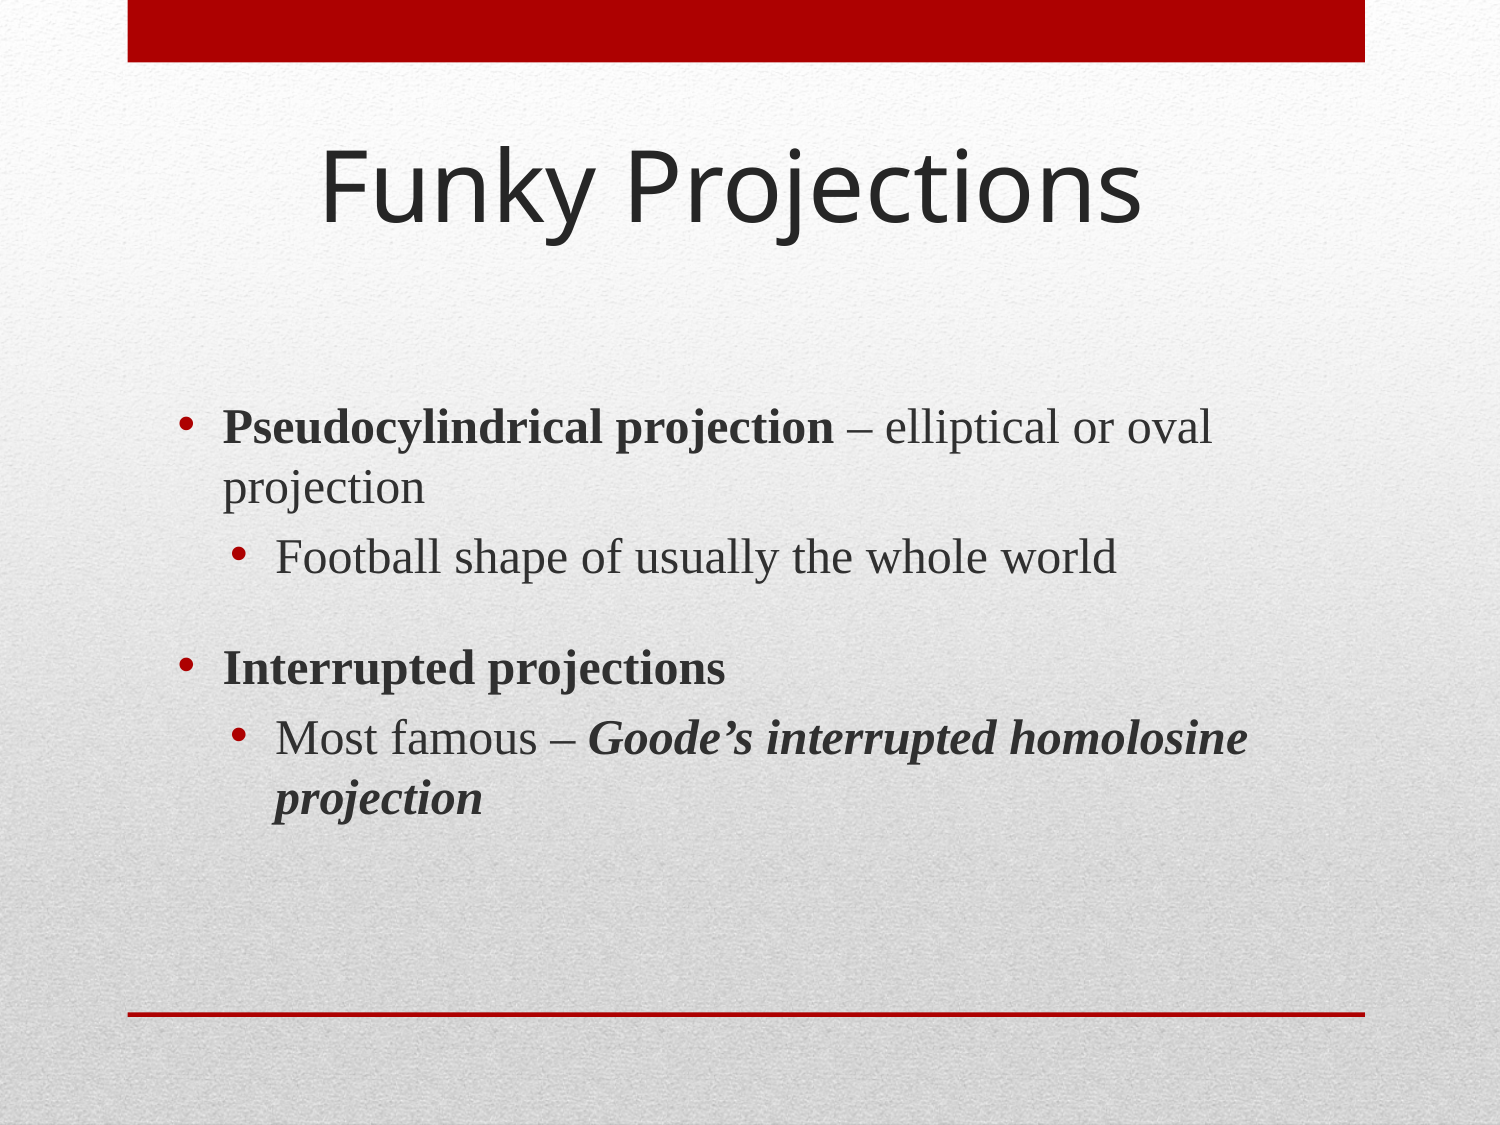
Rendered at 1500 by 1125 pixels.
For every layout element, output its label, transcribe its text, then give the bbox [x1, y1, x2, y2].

list Pseudocylindrical projection – elliptical or oval projection Football shape of usually the whole world Interrupted projections Most famous – Goode’s interrupted homolosine projection [162, 237, 1288, 981]
title Funky Projections [162, 62, 1300, 250]
